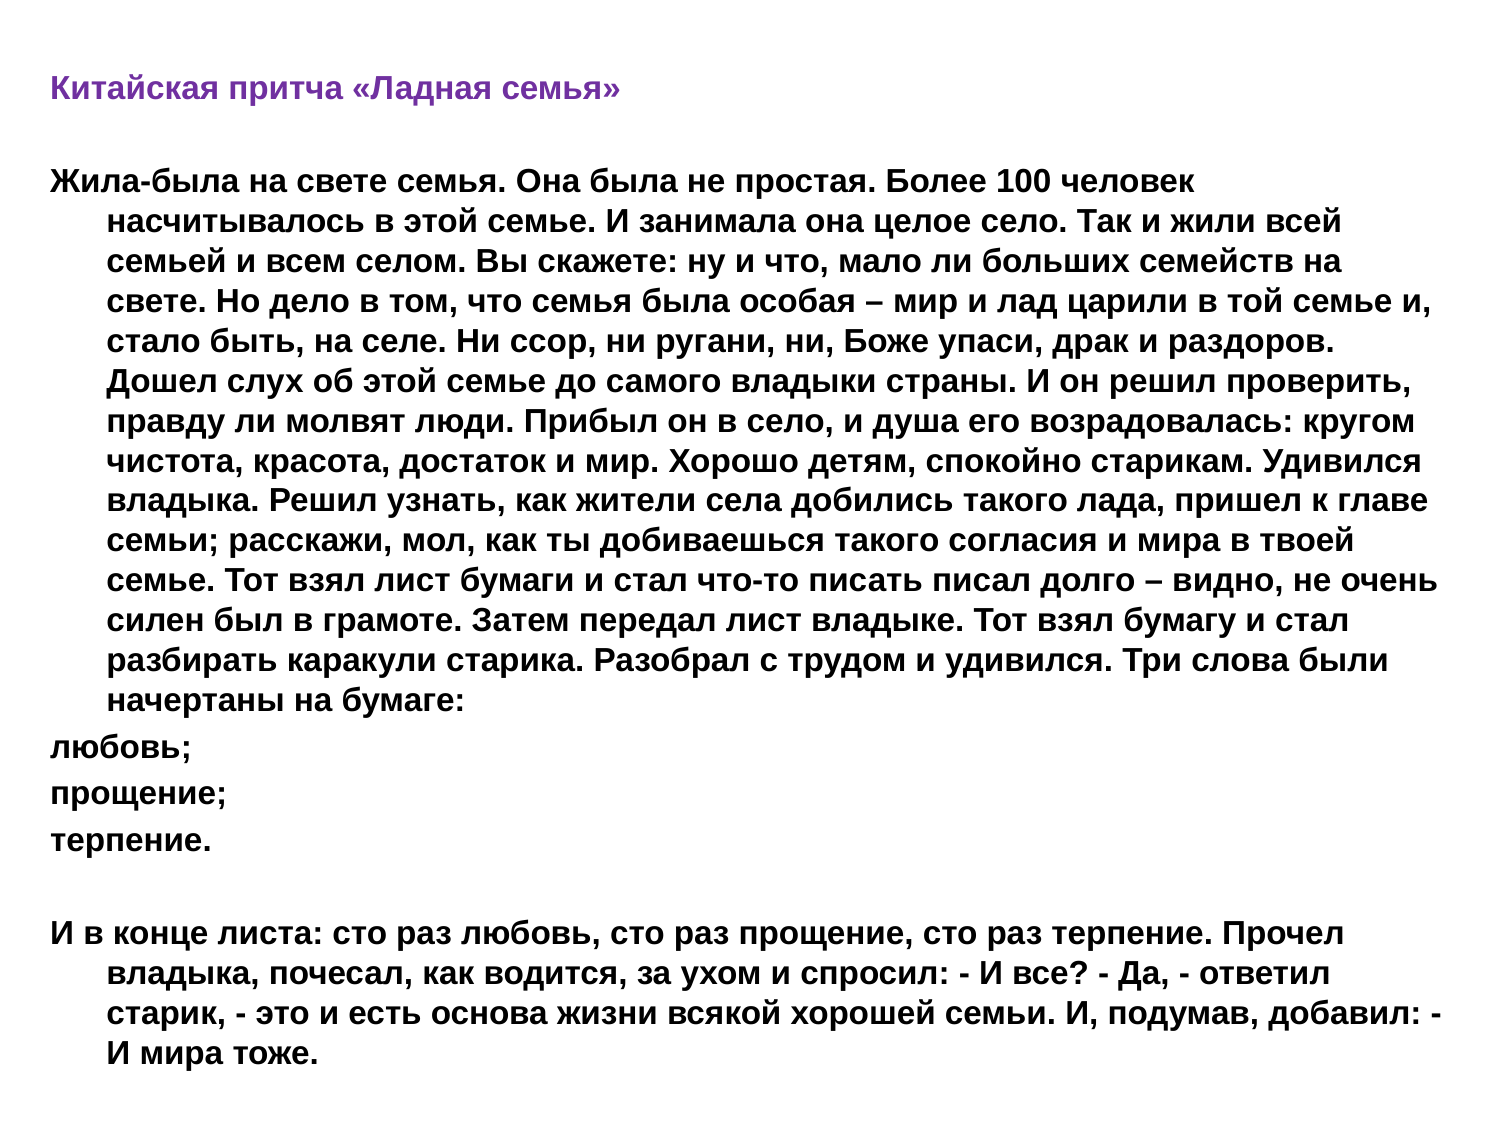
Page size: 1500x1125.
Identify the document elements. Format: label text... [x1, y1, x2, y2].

list Китайская притча «Ладная семья» Жила-была на свете семья. Она была не простая. Более 100 человек насчитывалось в этой семье. И занимала она целое село. Так и жили всей семьей и всем селом. Вы скажете: ну и что, мало ли больших семейств на свете. Но дело в том, что семья была особая – мир и лад царили в той семье и, стало быть, на селе. Ни ссор, ни ругани, ни, Боже упаси, драк и раздоров. Дошел слух об этой семье до самого владыки страны. И он решил проверить, правду ли молвят люди. Прибыл он в село, и душа его возрадовалась: кругом чистота, красота, достаток и мир. Хорошо детям, спокойно старикам. Удивился владыка. Решил узнать, как жители села добились такого лада, пришел к главе семьи; расскажи, мол, как ты добиваешься такого согласия и мира в твоей семье. Тот взял лист бумаги и стал что-то писать писал долго – видно, не очень силен был в грамоте. Затем передал лист владыке. Тот взял бумагу и стал разбирать каракули старика. Разобрал с трудом и удивился. Три слова были начертаны на бумаге: любовь; прощение; терпение. И в конце листа: сто раз любовь, сто раз прощение, сто раз терпение. Прочел владыка, почесал, как водится, за ухом и спросил: - И все? - Да, - ответил старик, - это и есть основа жизни всякой хорошей семьи. И, подумав, добавил: - И мира тоже. [34, 58, 1466, 1006]
